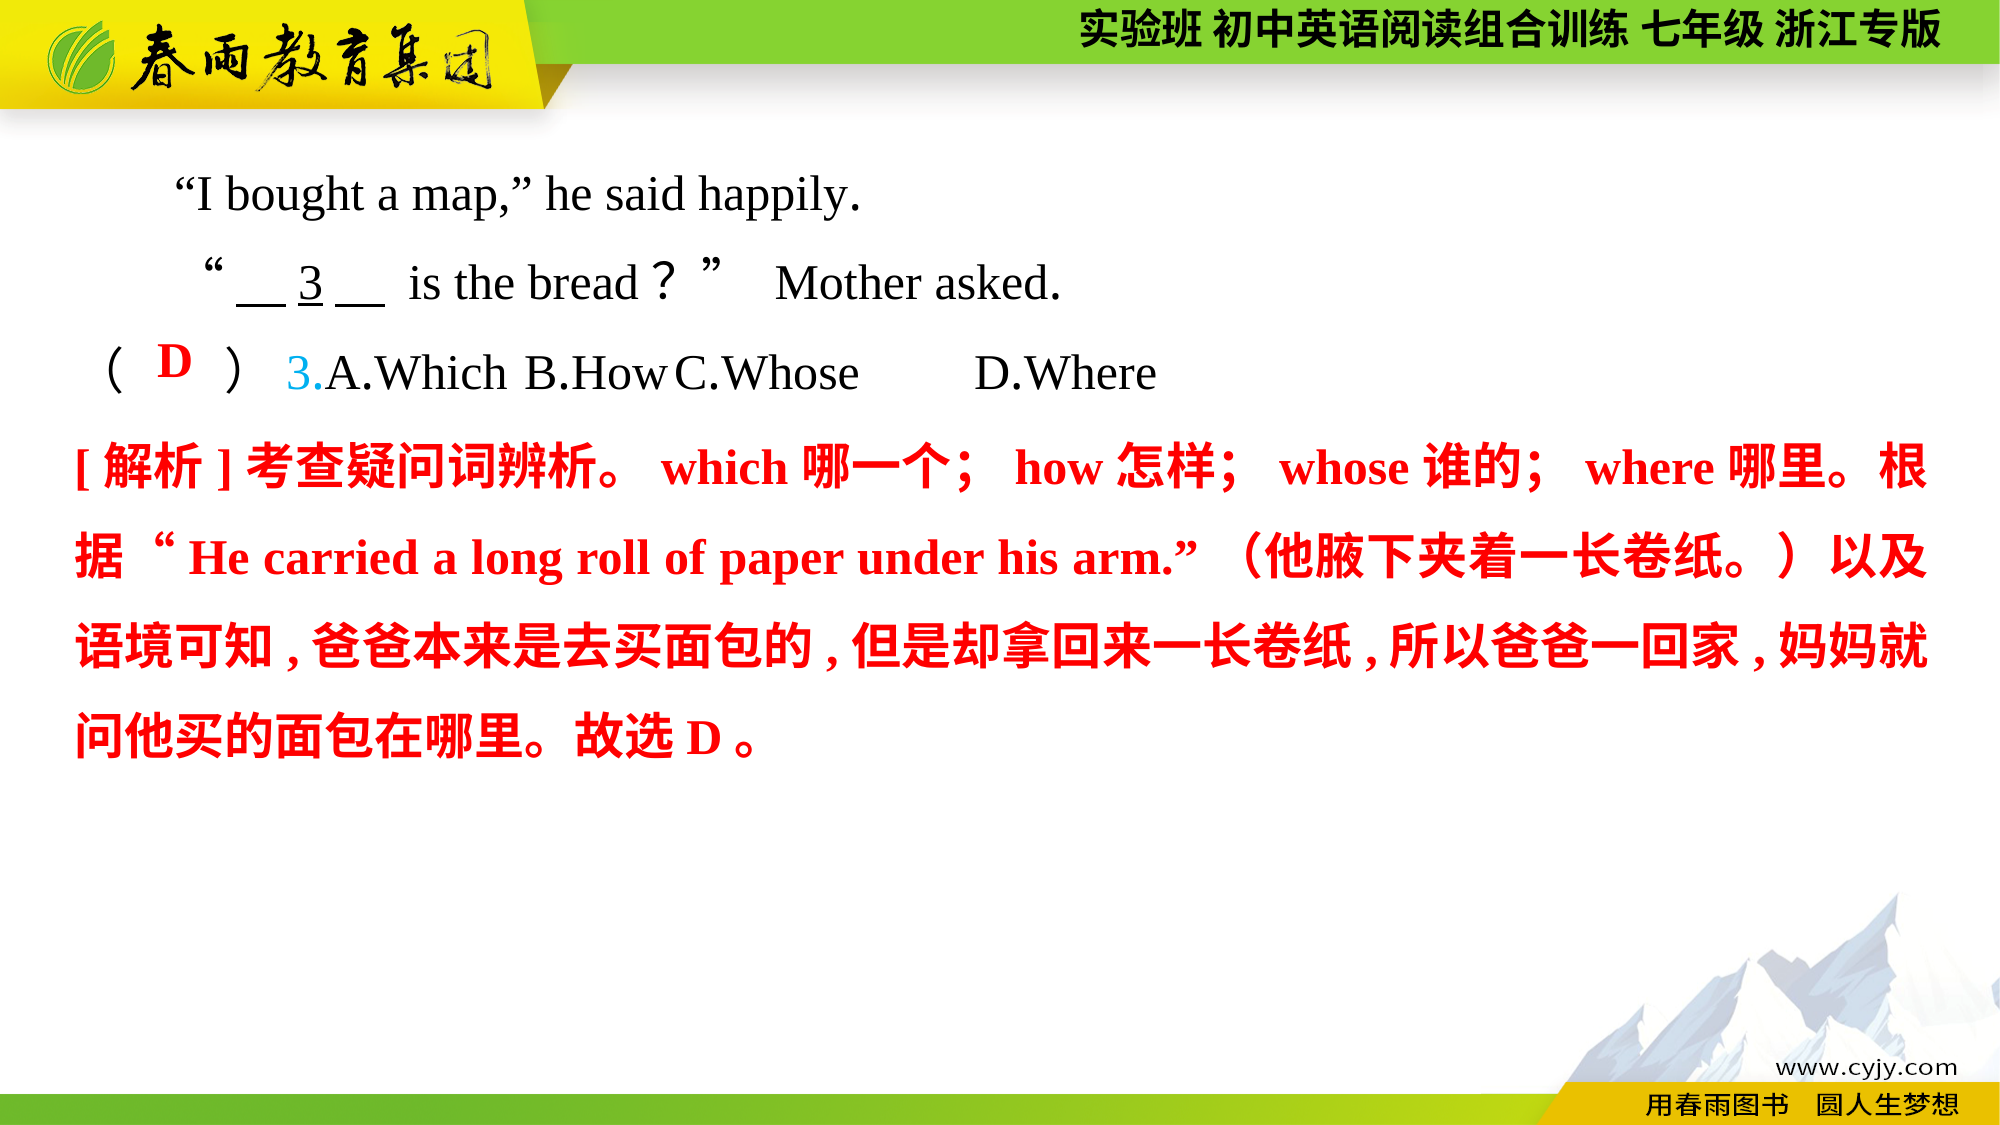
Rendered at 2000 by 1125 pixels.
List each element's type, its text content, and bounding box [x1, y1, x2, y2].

picture [0, 0, 2000, 1125]
text_box [解析]考查疑问词辨析。which哪一个；how怎样；whose谁的；where哪里。根据“He carried a long roll of paper under his arm.”（他腋下夹着一长卷纸。）以及语境可知,爸爸本来是去买面包的,但是却拿回来一长卷纸,所以爸爸一回家,妈妈就问他买的面包在哪里。故选D。 [59, 397, 1944, 773]
text_box D [142, 320, 208, 395]
list “I bought a map,” he said happily. “ 3 is the bread？” Mother asked. （ ）3.A.Which B.How C.Whose D.Where [59, 122, 1944, 397]
